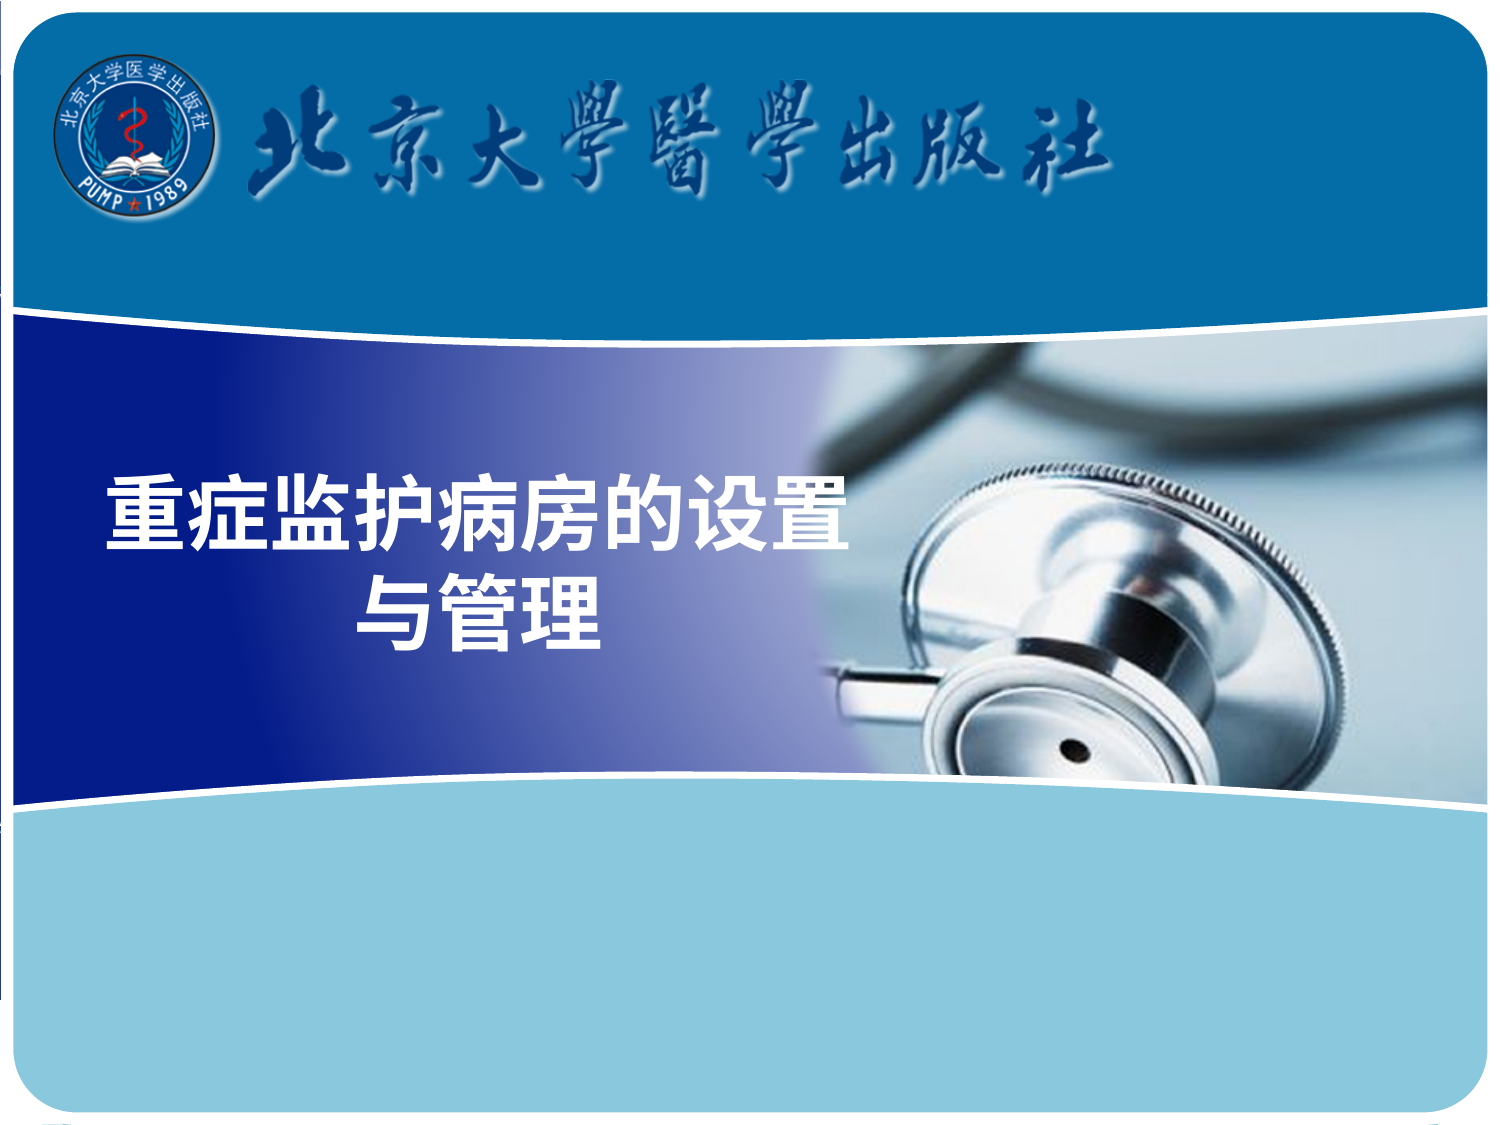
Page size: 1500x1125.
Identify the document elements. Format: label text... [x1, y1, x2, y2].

picture [53, 54, 1117, 225]
title 重症监护病房的设置与管理 [53, 373, 904, 749]
picture [14, 315, 1487, 805]
